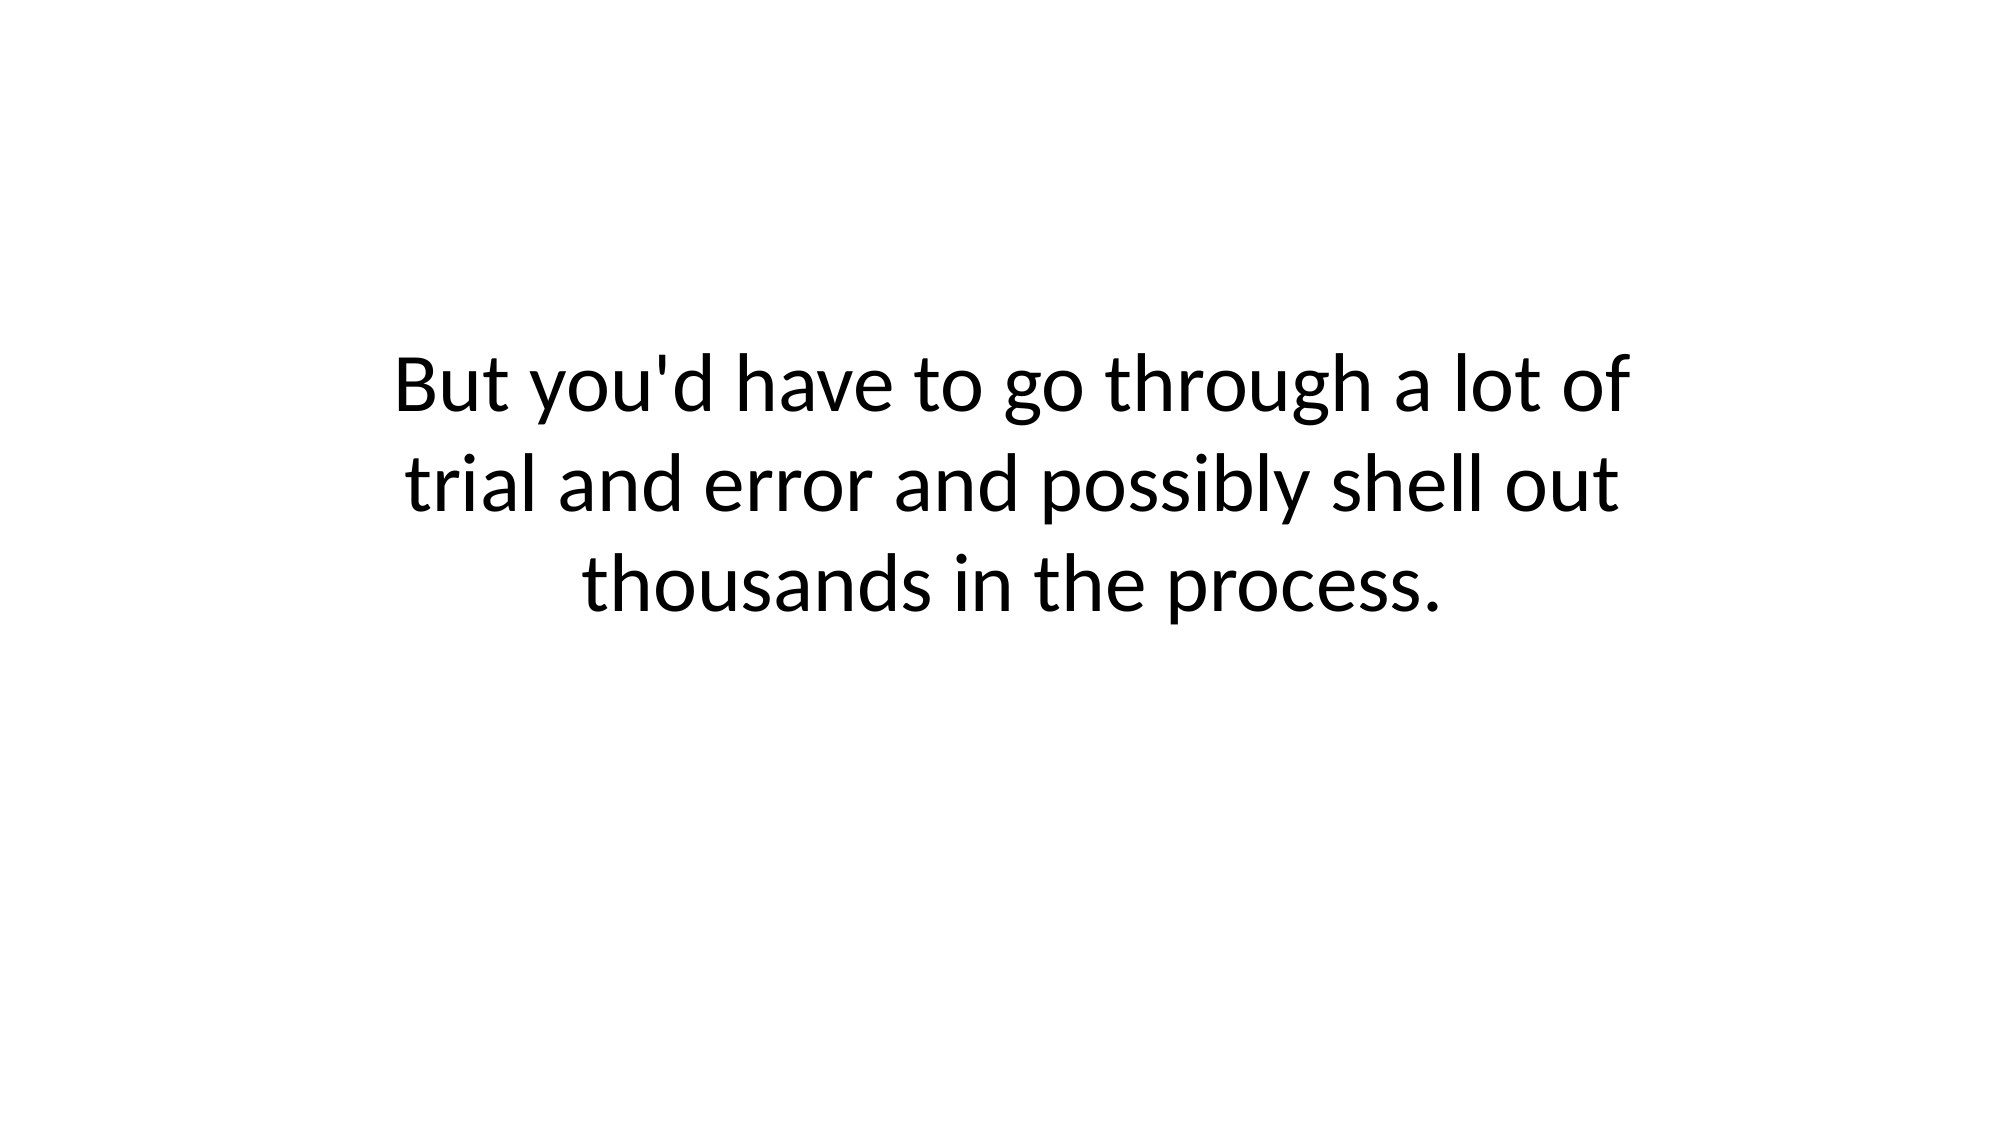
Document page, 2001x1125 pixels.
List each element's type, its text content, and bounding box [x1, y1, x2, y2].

text_box But you'd have to go through a lot of trial and error and possibly shell out thousands in the process. [306, 220, 1719, 636]
